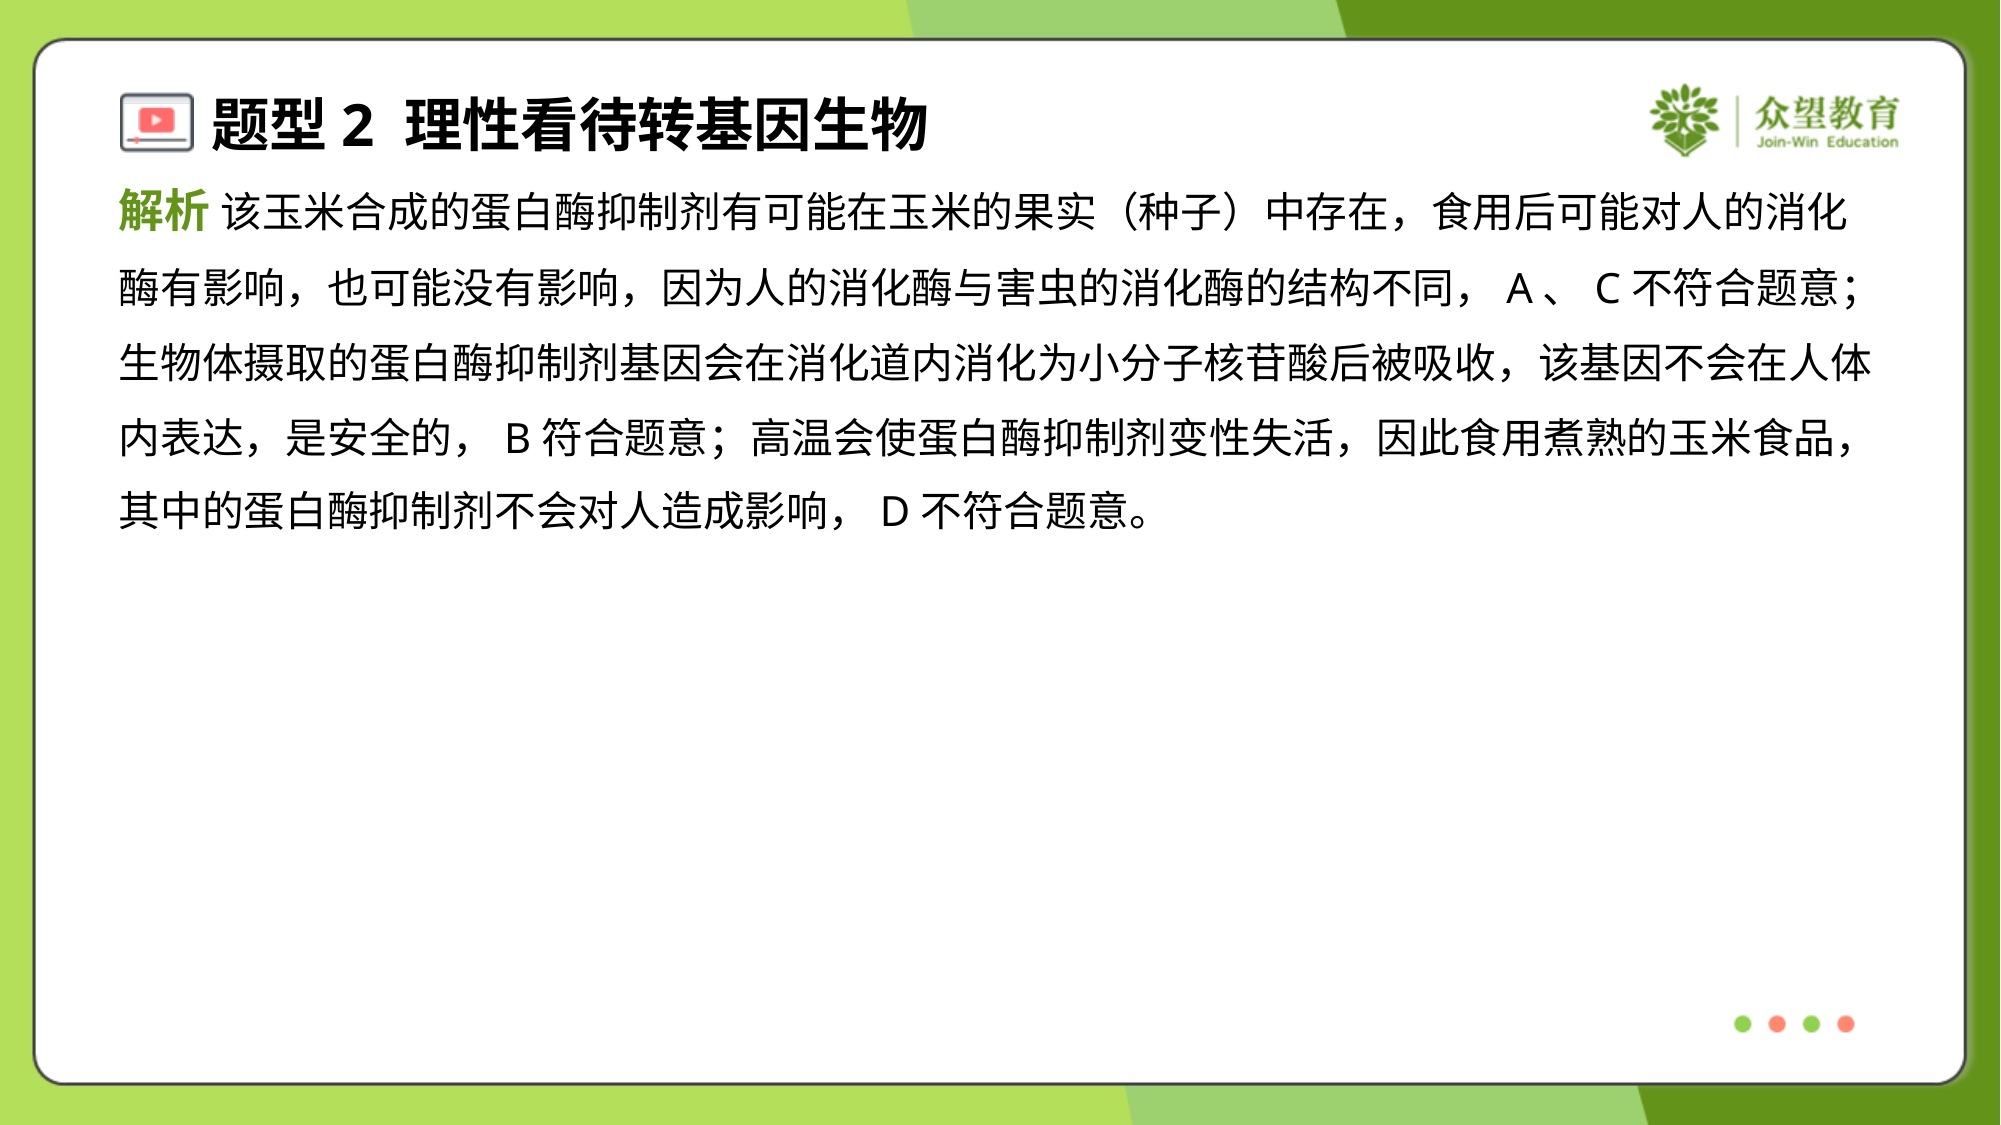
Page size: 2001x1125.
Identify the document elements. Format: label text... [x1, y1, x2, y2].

text_box 解析 该玉米合成的蛋白酶抑制剂有可能在玉米的果实（种子）中存在，食用后可能对人的消化 酶有影响，也可能没有影响，因为人的消化酶与害虫的消化酶的结构不同，A、C不符合题意； 生物体摄取的蛋白酶抑制剂基因会在消化道内消化为小分子核苷酸后被吸收，该基因不会在人体 内表达，是安全的，B符合题意；高温会使蛋白酶抑制剂变性失活，因此食用煮熟的玉米食品， 其中的蛋白酶抑制剂不会对人造成影响，D不符合题意。 [118, 159, 1883, 527]
picture [0, 0, 2000, 1125]
